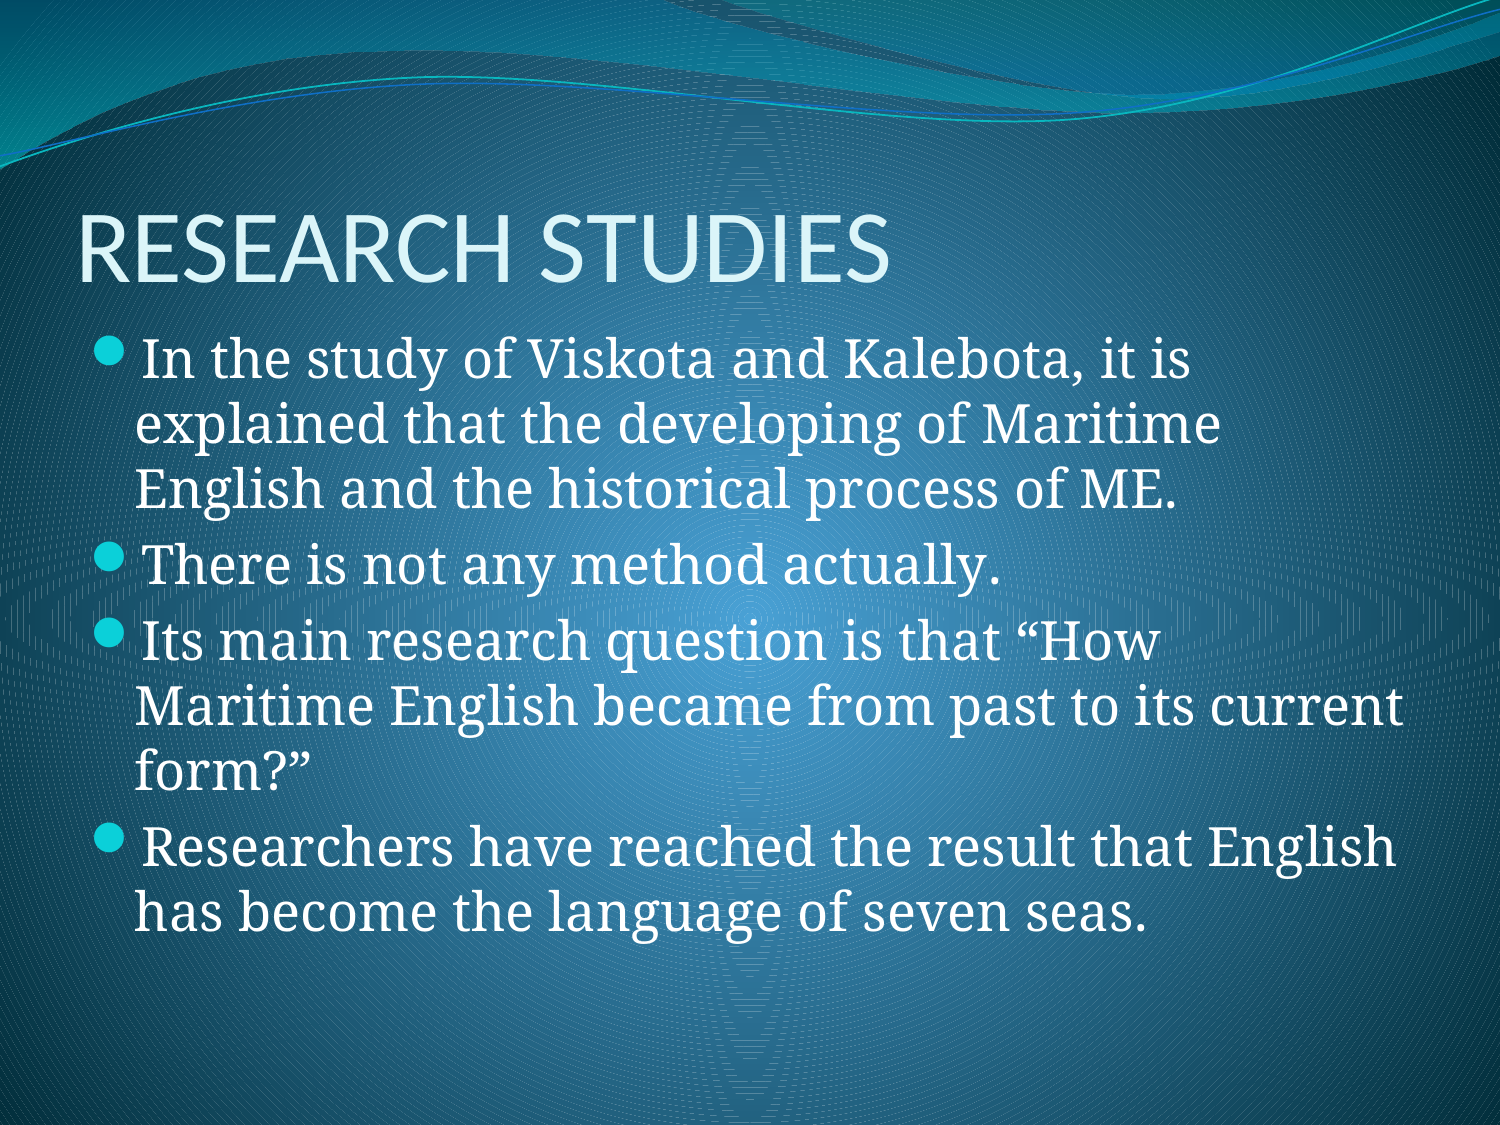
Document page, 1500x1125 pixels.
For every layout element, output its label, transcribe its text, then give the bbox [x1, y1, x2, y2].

list In the study of Viskota and Kalebota, it is explained that the developing of Maritime English and the historical process of ME. There is not any method actually. Its main research question is that “How Maritime English became from past to its current form?” Researchers have reached the result that English has become the language of seven seas. [75, 317, 1425, 1038]
title RESEARCH STUDIES [75, 115, 1425, 303]
